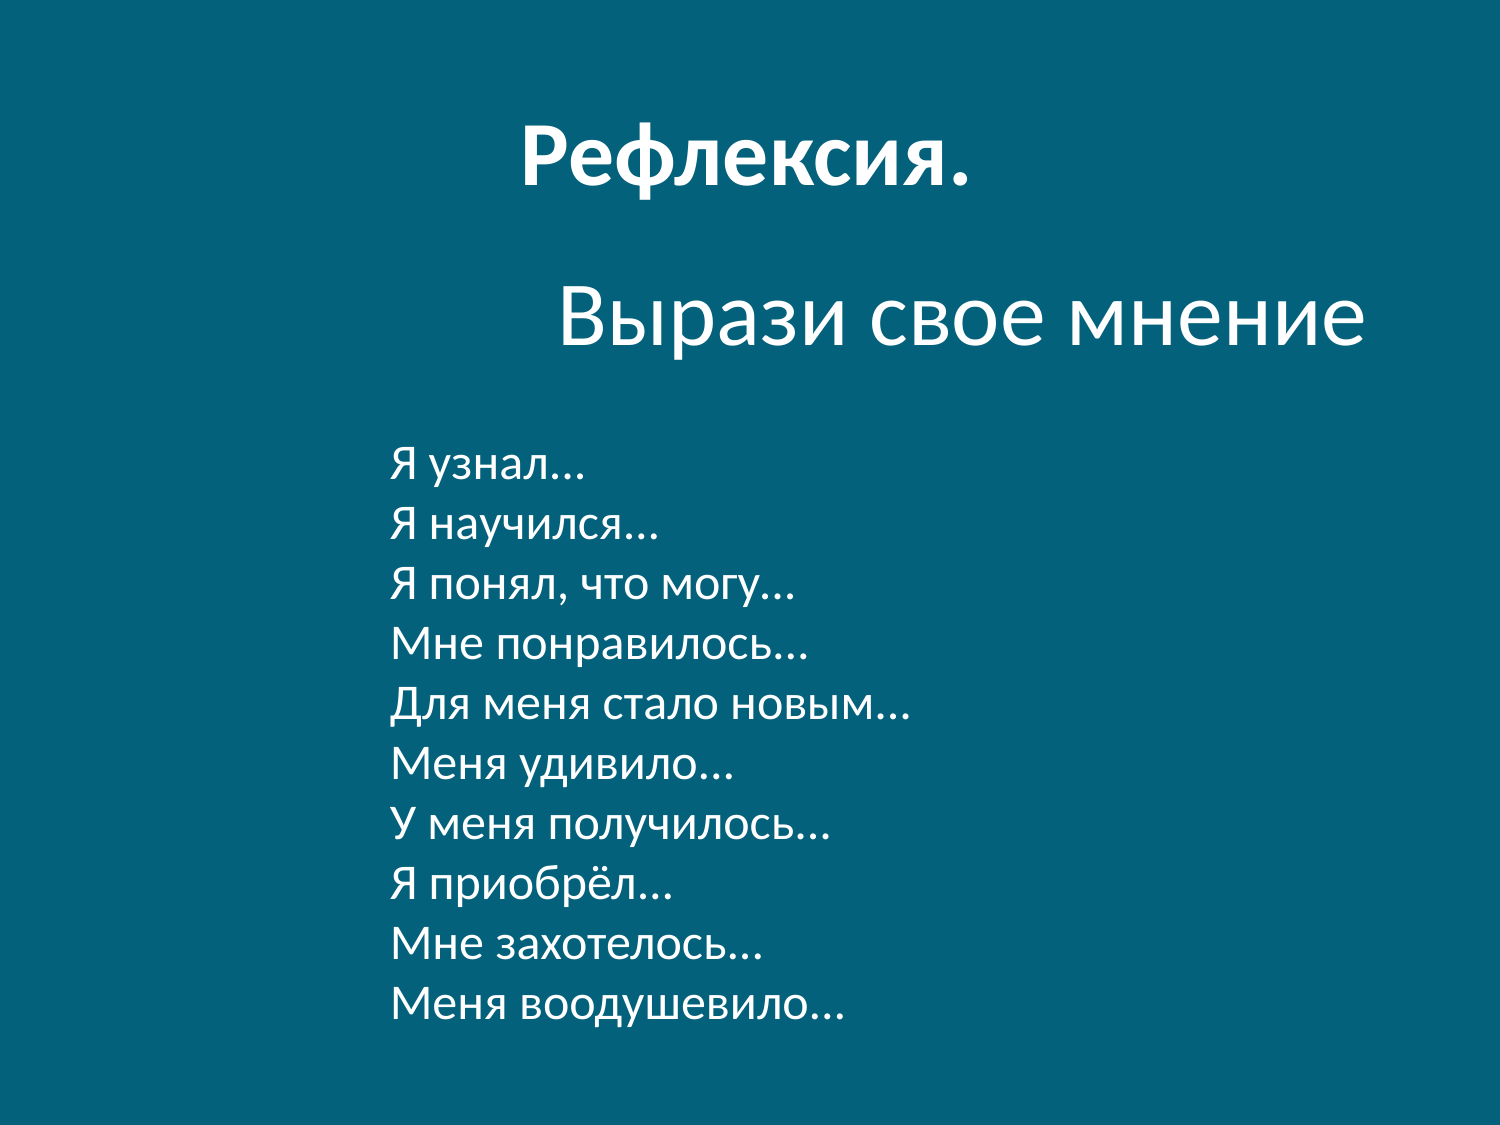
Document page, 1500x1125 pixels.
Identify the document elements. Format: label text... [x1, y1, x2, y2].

text_box Вырази свое мнение [542, 246, 1384, 371]
text_box Рефлексия. [493, 86, 989, 322]
text_box Я узнал... Я научился... Я понял, что могу... Мне понравилось... Для меня стало новым... Меня удивило... У меня получилось... Я приобрёл... Мне захотелось... Меня воодушевило... [374, 421, 1125, 1037]
